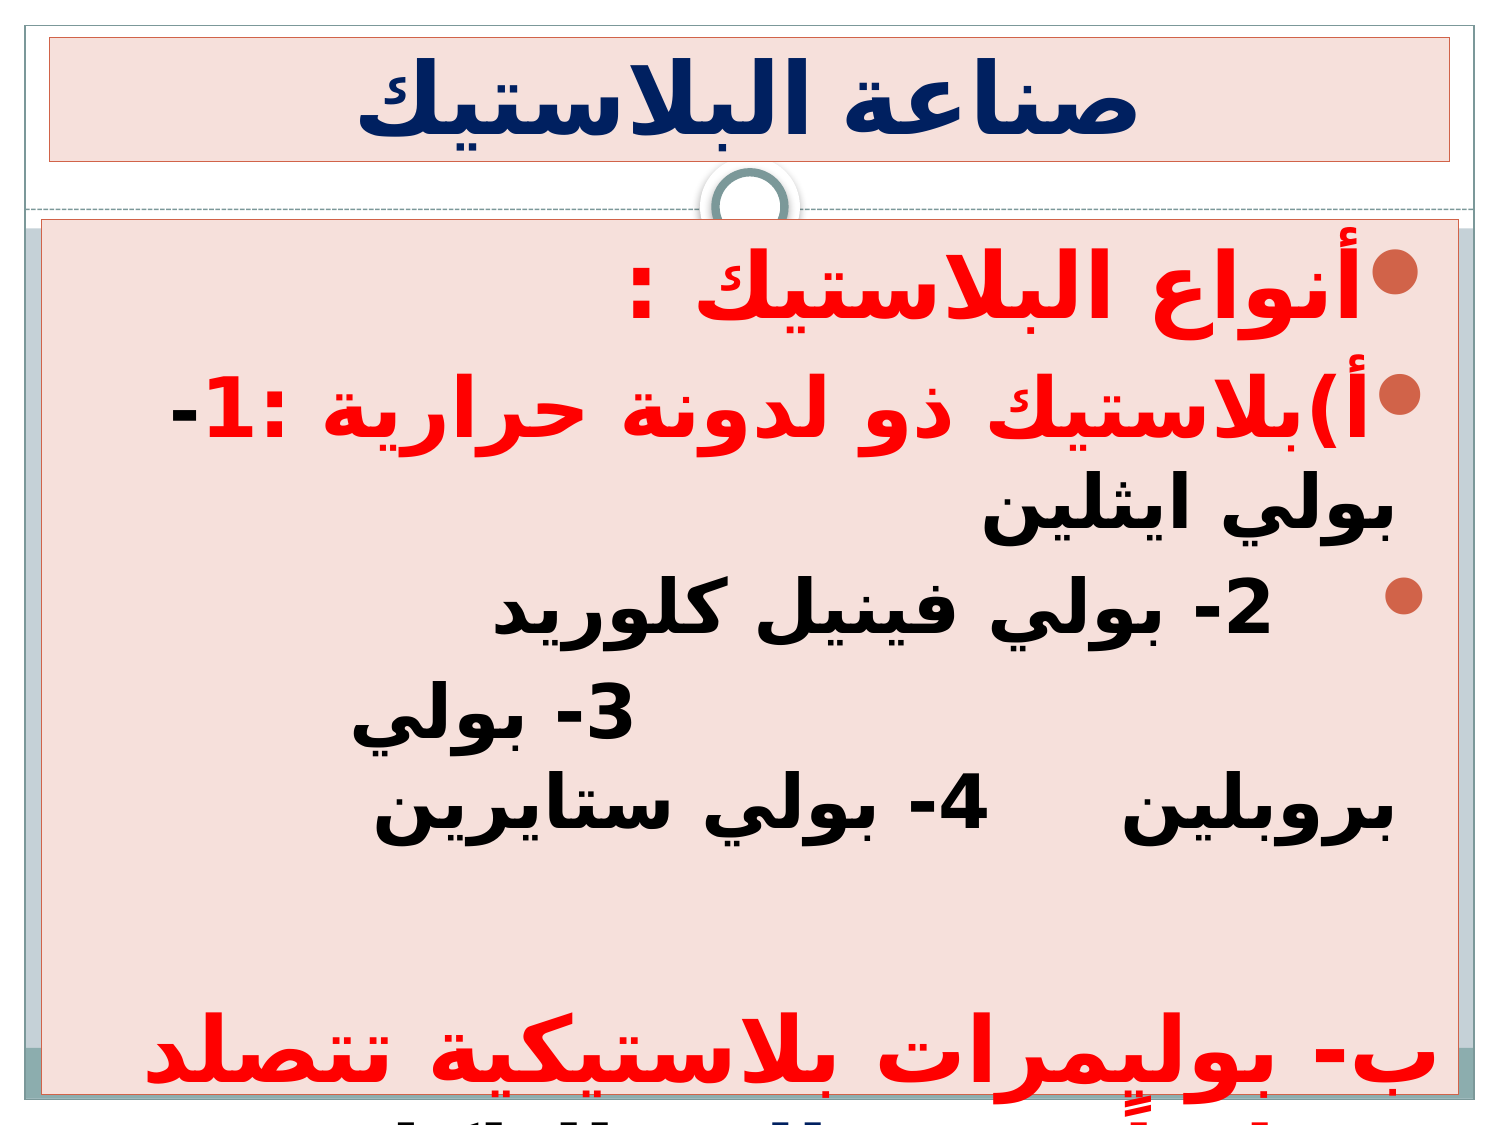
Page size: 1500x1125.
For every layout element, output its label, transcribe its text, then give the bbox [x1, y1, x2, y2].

list أنواع البلاستيك : أ)بلاستيك ذو لدونة حرارية :1- بولي ايثلين 2- بولي فينيل كلوريد 3- بولي بروبلين 4- بولي ستايرين ب- بوليمرات بلاستيكية تتصلد حرارياً : مثال : الباكلايت . [41, 219, 1459, 1095]
title صناعة البلاستيك [49, 37, 1450, 162]
